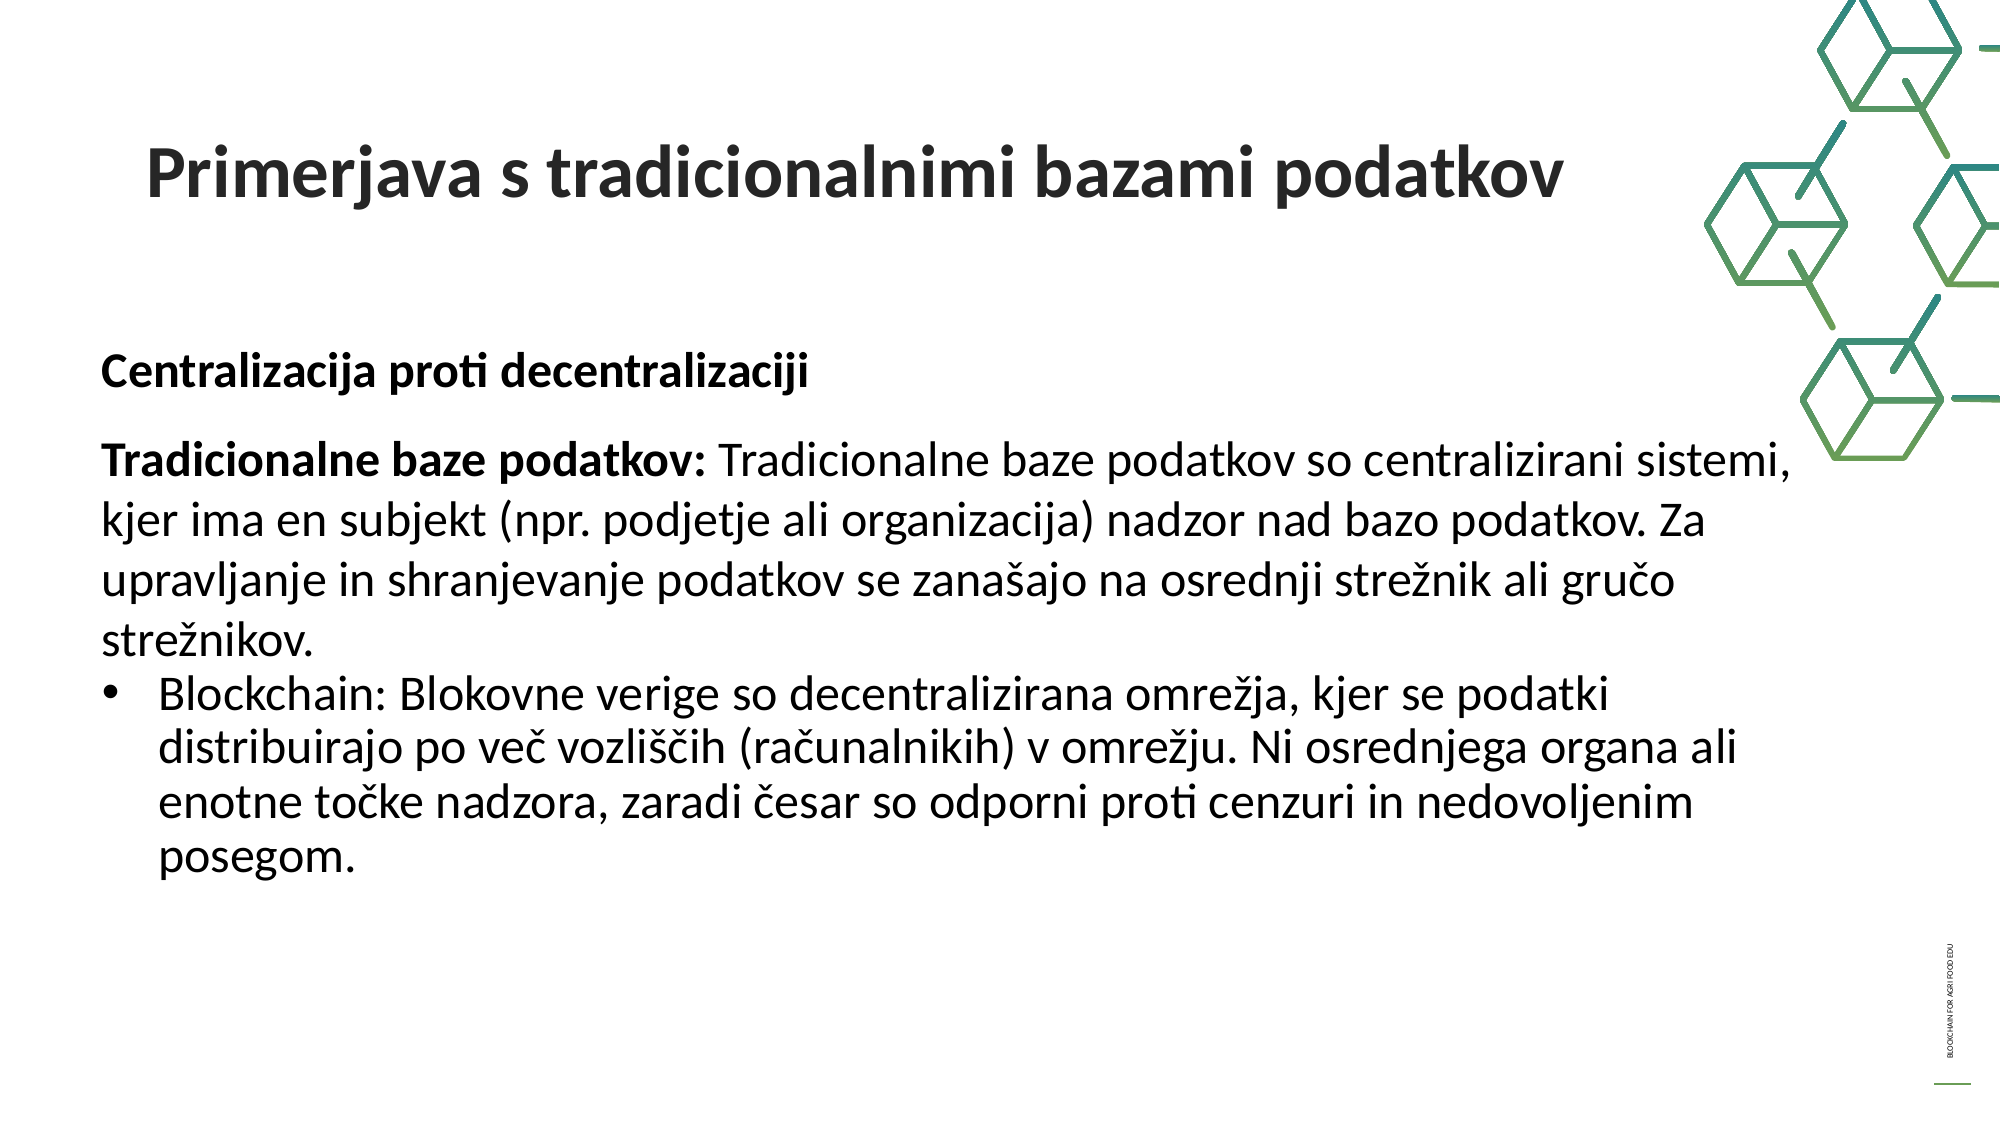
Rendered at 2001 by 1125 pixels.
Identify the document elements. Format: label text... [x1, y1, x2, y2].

list Primerjava s tradicionalnimi bazami podatkov [130, 124, 1698, 337]
list Centralizacija proti decentralizaciji Tradicionalne baze podatkov: Tradicionalne baze podatkov so centralizirani sistemi, kjer ima en subjekt (npr. podjetje ali organizacija) nadzor nad bazo podatkov. Za upravljanje in shranjevanje podatkov se zanašajo na osrednji strežnik ali gručo strežnikov. Blockchain: Blokovne verige so decentralizirana omrežja, kjer se podatki distribuirajo po več vozliščih (računalnikih) v omrežju. Ni osrednjega organa ali enotne točke nadzora, zaradi česar so odporni proti cenzuri in nedovoljenim posegom. [86, 329, 1825, 1100]
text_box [1703, 0, 2000, 462]
